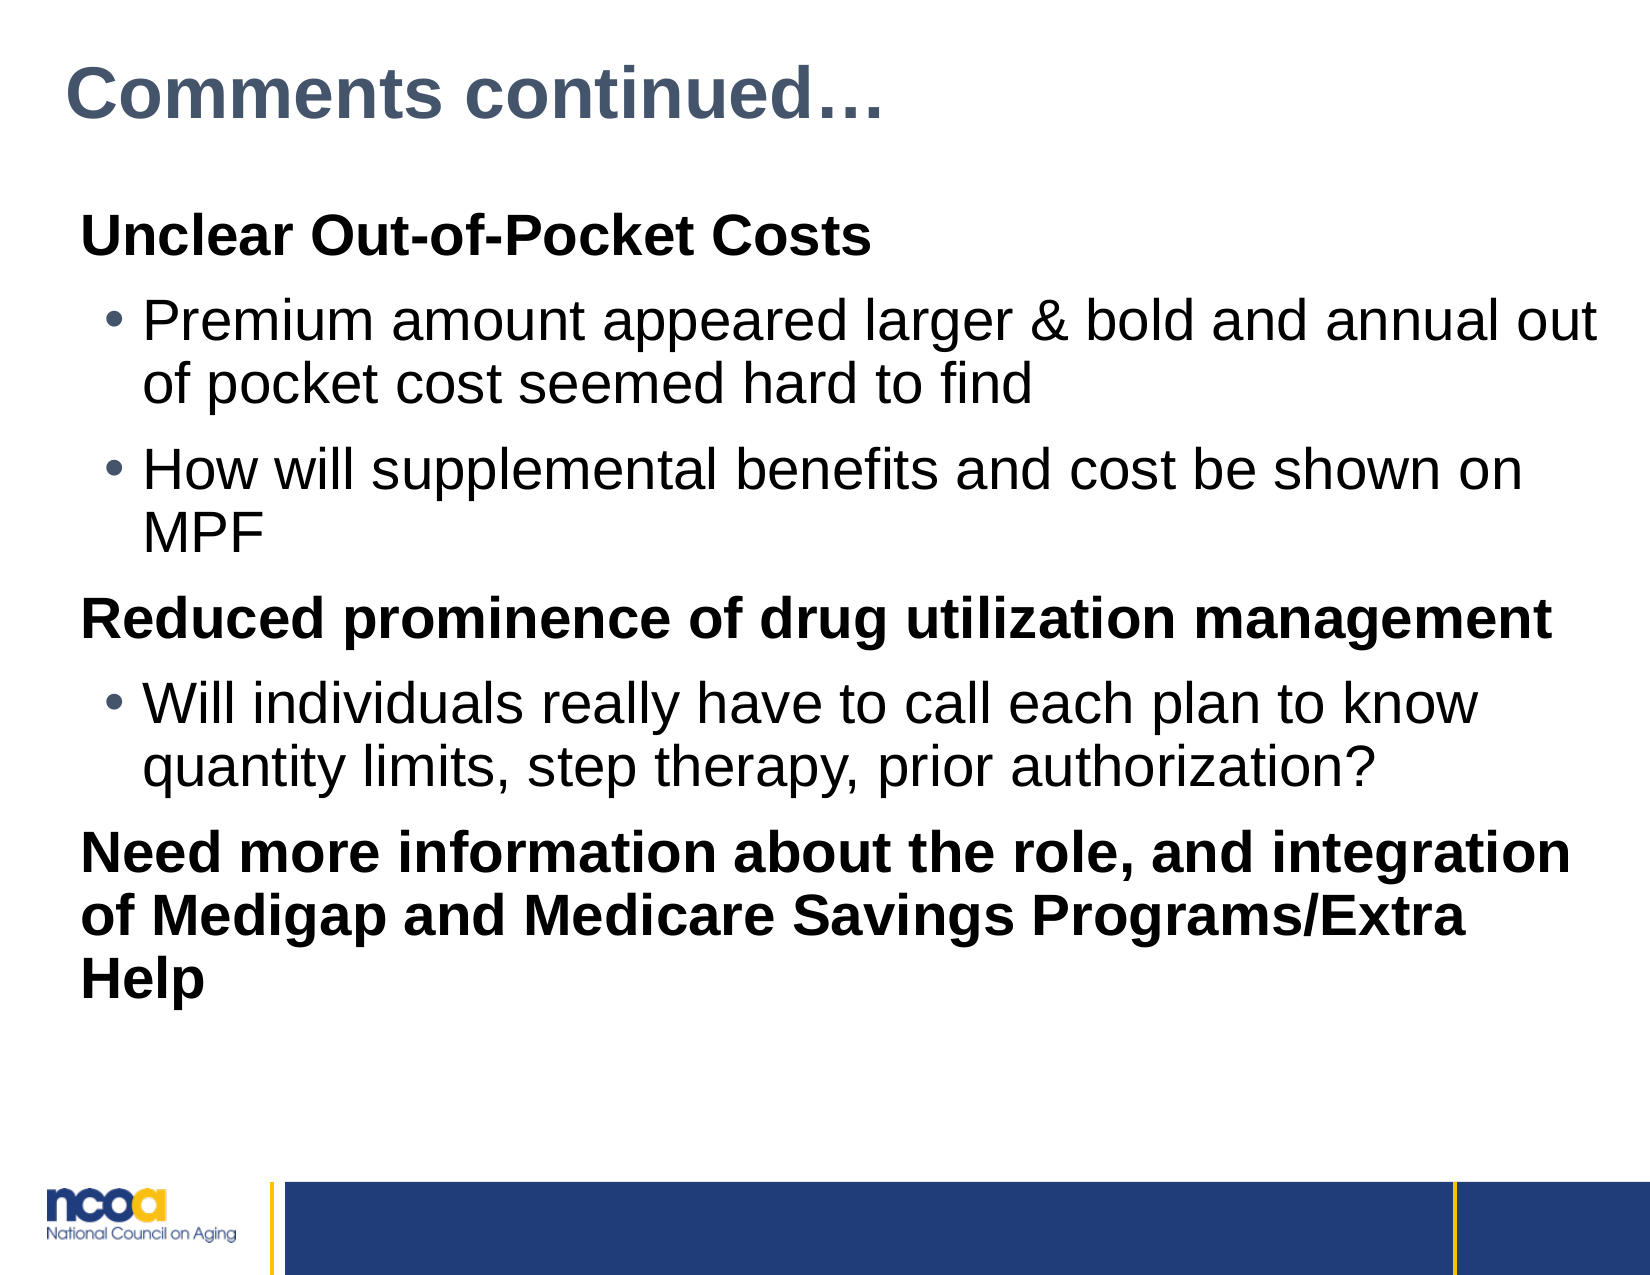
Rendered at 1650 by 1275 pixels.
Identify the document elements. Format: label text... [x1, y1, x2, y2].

list Unclear Out-of-Pocket Costs Premium amount appeared larger & bold and annual out of pocket cost seemed hard to find How will supplemental benefits and cost be shown on MPF Reduced prominence of drug utilization management Will individuals really have to call each plan to know quantity limits, step therapy, prior authorization? Need more information about the role, and integration of Medigap and Medicare Savings Programs/Extra Help [65, 197, 1622, 1158]
title Comments continued… [50, 42, 1214, 148]
picture [47, 1188, 236, 1243]
